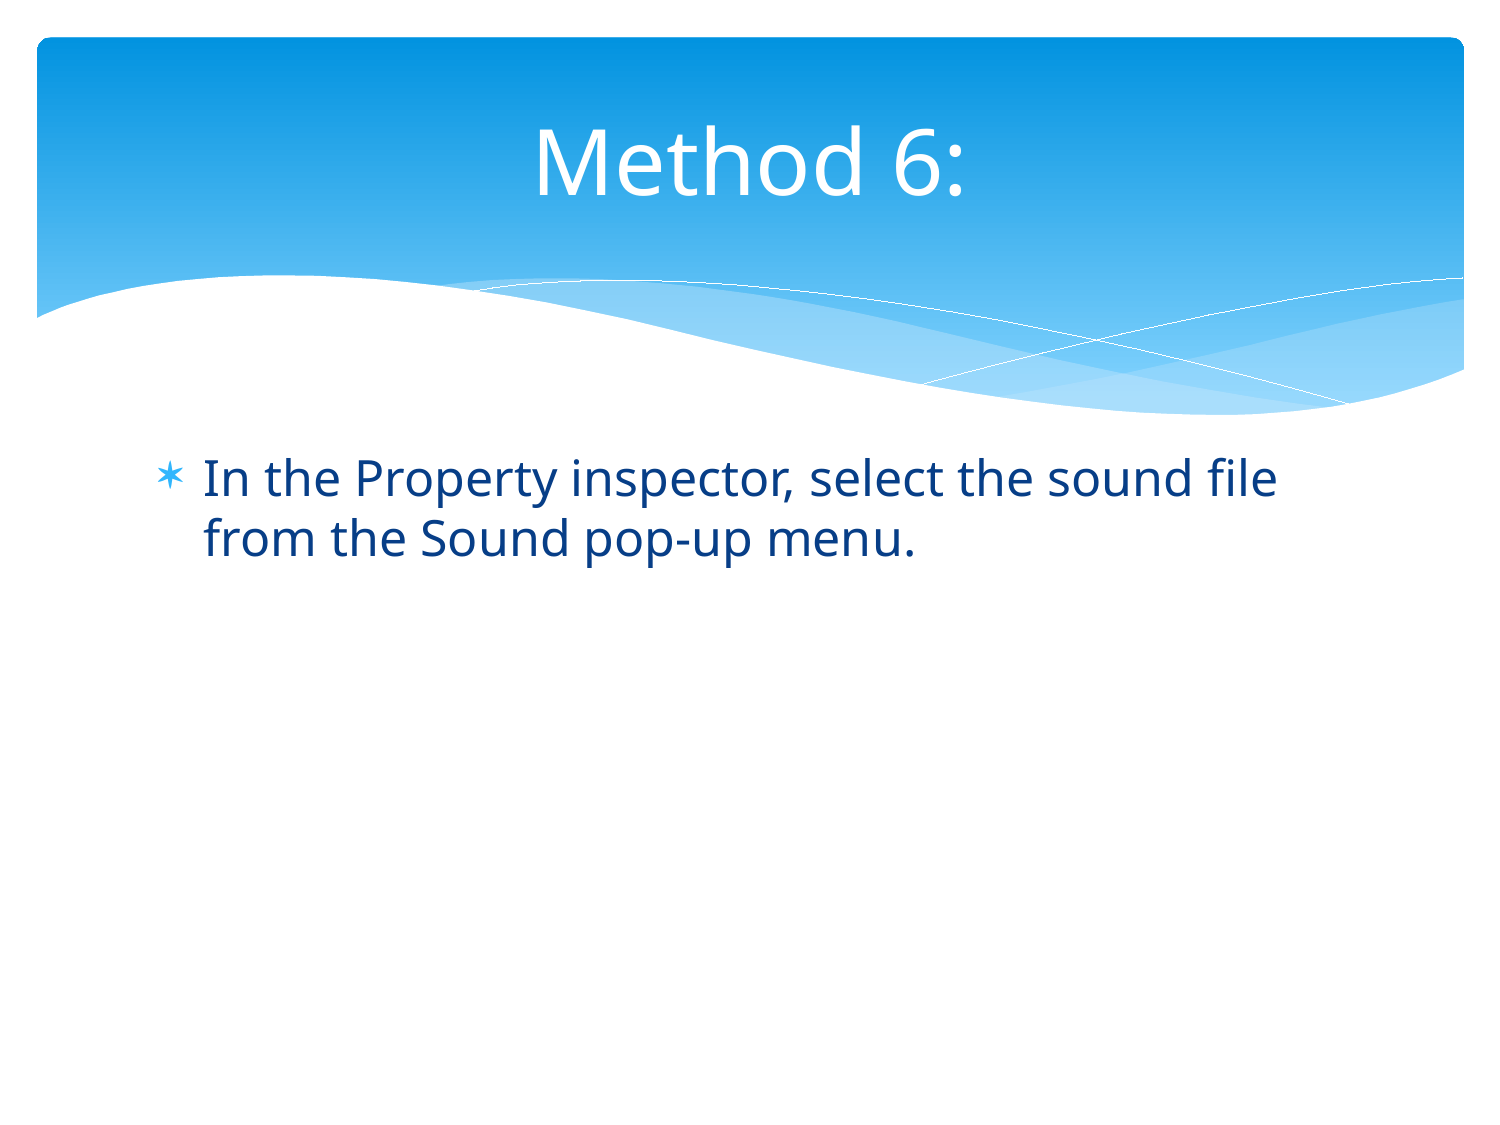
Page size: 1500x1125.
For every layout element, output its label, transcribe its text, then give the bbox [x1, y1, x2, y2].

title Method 6: [75, 55, 1425, 261]
list In the Property inspector, select the sound file from the Sound pop-up menu. [143, 438, 1359, 1005]
